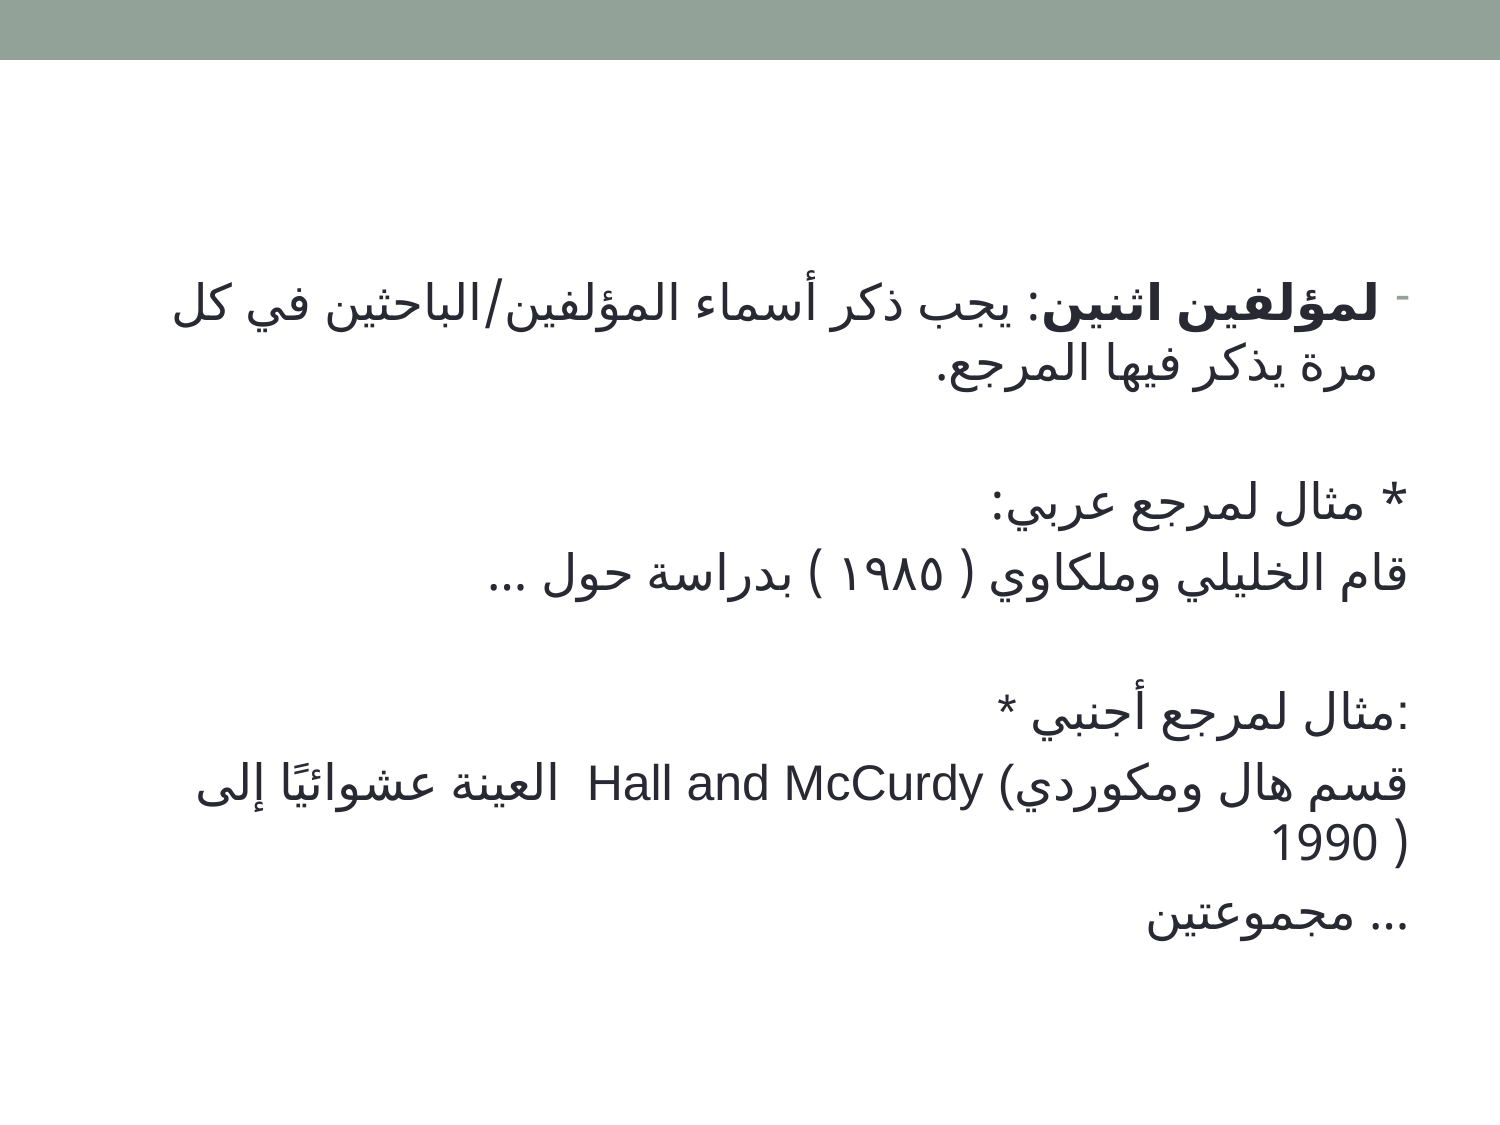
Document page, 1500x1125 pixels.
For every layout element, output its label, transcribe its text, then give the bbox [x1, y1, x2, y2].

list لمؤلفين اثنين: يجب ذكر أسماء المؤلفين/الباحثين في كل مرة يذكر فيها المرجع. * مثال لمرجع عربي: قام الخليلي وملكاوي ( ١٩٨٥ ) بدراسة حول … * مثال لمرجع أجنبي: العينة عشوائيًا إلى Hall and McCurdy (قسم هال ومكوردي ( 1990 مجموعتين … [75, 262, 1425, 1063]
